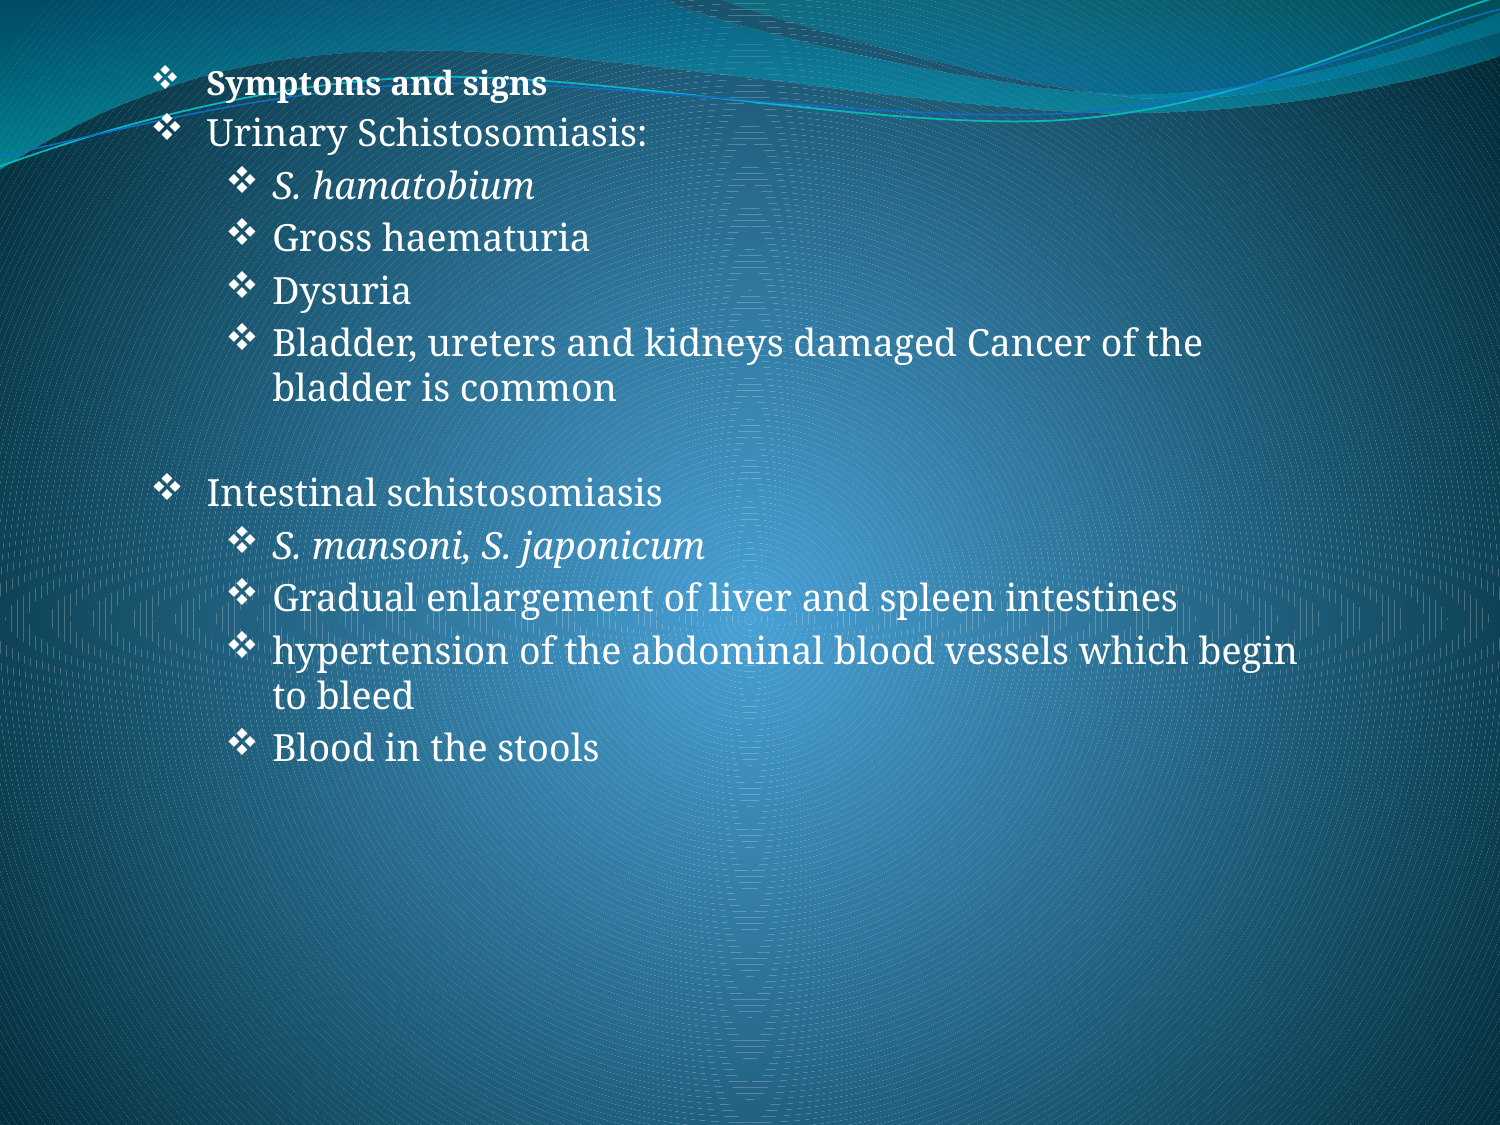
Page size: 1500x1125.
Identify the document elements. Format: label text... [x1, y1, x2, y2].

text_box Symptoms and signs Urinary Schistosomiasis: S. hamatobium Gross haematuria Dysuria Bladder, ureters and kidneys damaged Cancer of the bladder is common Intestinal schistosomiasis S. mansoni, S. japonicum Gradual enlargement of liver and spleen intestines hypertension of the abdominal blood vessels which begin to bleed Blood in the stools [135, 54, 1329, 882]
